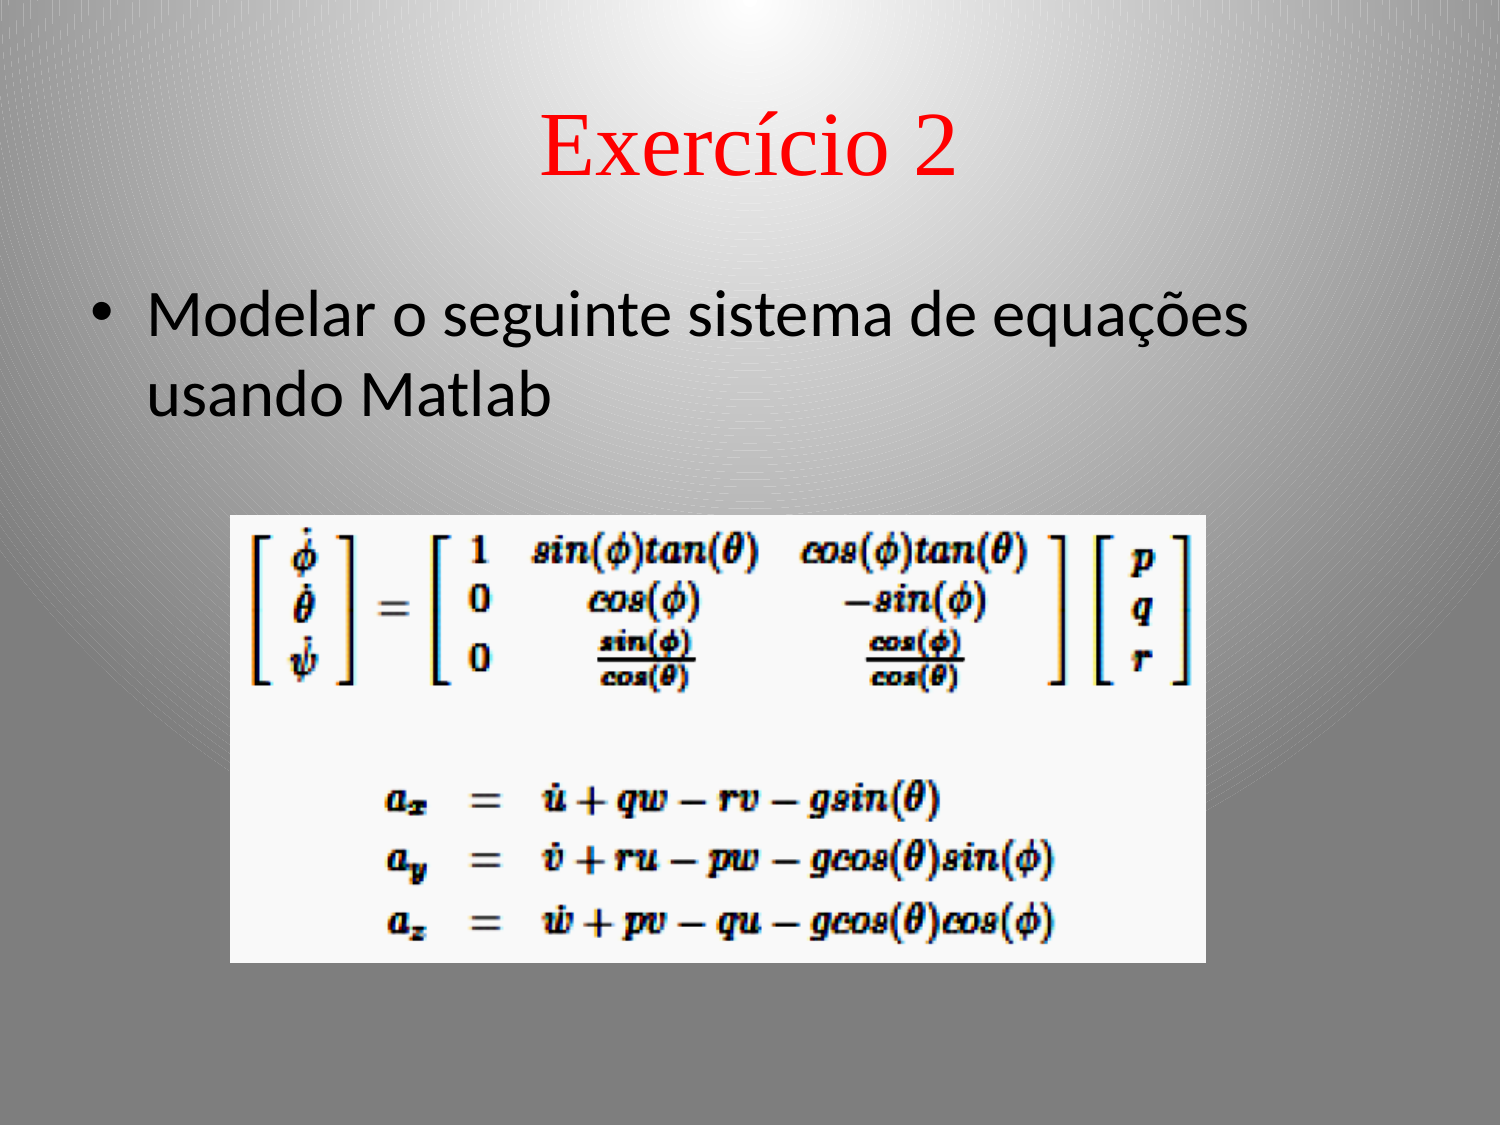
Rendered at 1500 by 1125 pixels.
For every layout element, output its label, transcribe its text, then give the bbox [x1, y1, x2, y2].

title Exercício 2 [75, 45, 1425, 233]
picture [229, 514, 1206, 963]
list Modelar o seguinte sistema de equações usando Matlab [75, 262, 1425, 445]
